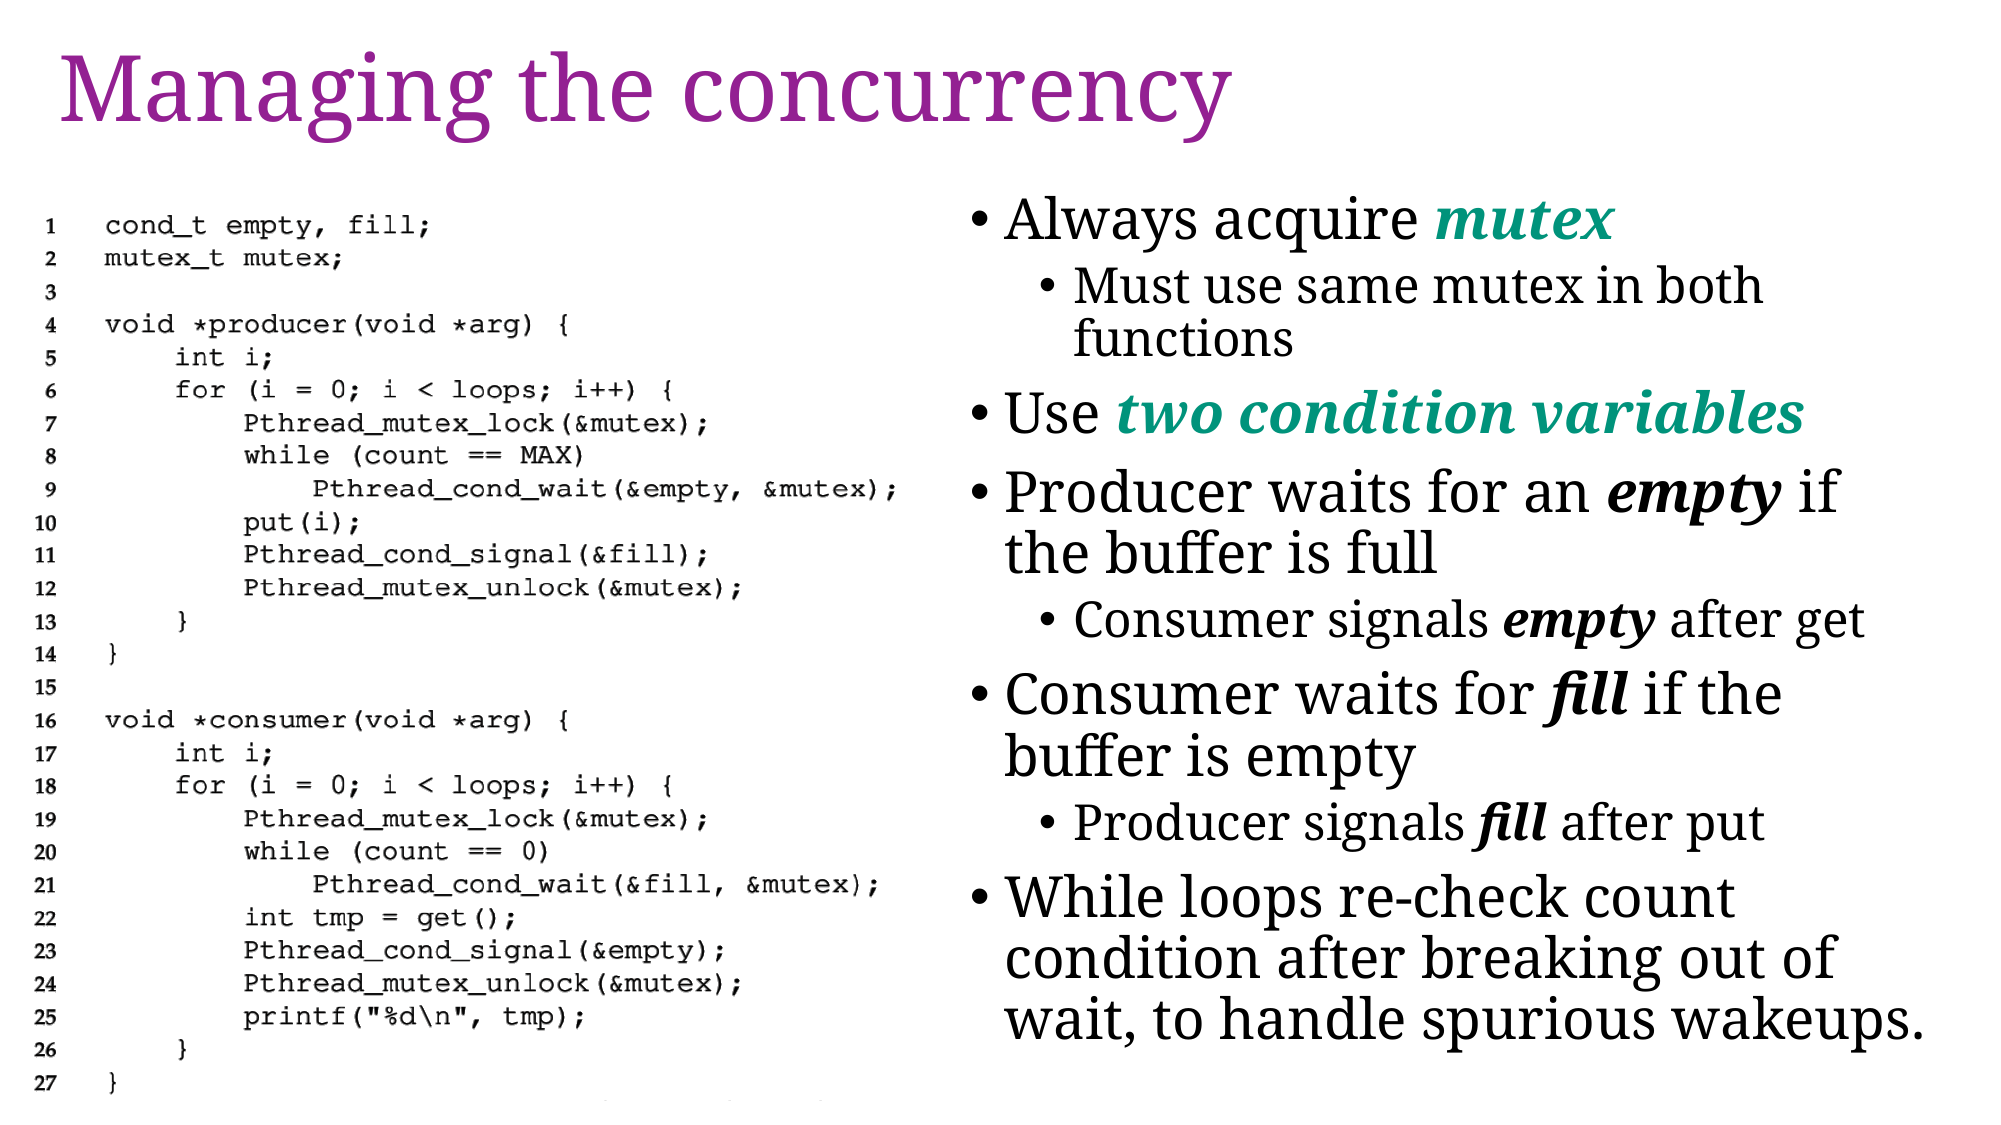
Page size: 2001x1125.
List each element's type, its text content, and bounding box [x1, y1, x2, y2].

list Always acquire mutex Must use same mutex in both functions Use two condition variables Producer waits for an empty if the buffer is full Consumer signals empty after get Consumer waits for fill if the buffer is empty Producer signals fill after put While loops re-check count condition after breaking out of wait, to handle spurious wakeups. [955, 183, 1953, 1101]
title Managing the concurrency [43, 25, 1953, 158]
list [18, 208, 903, 1101]
